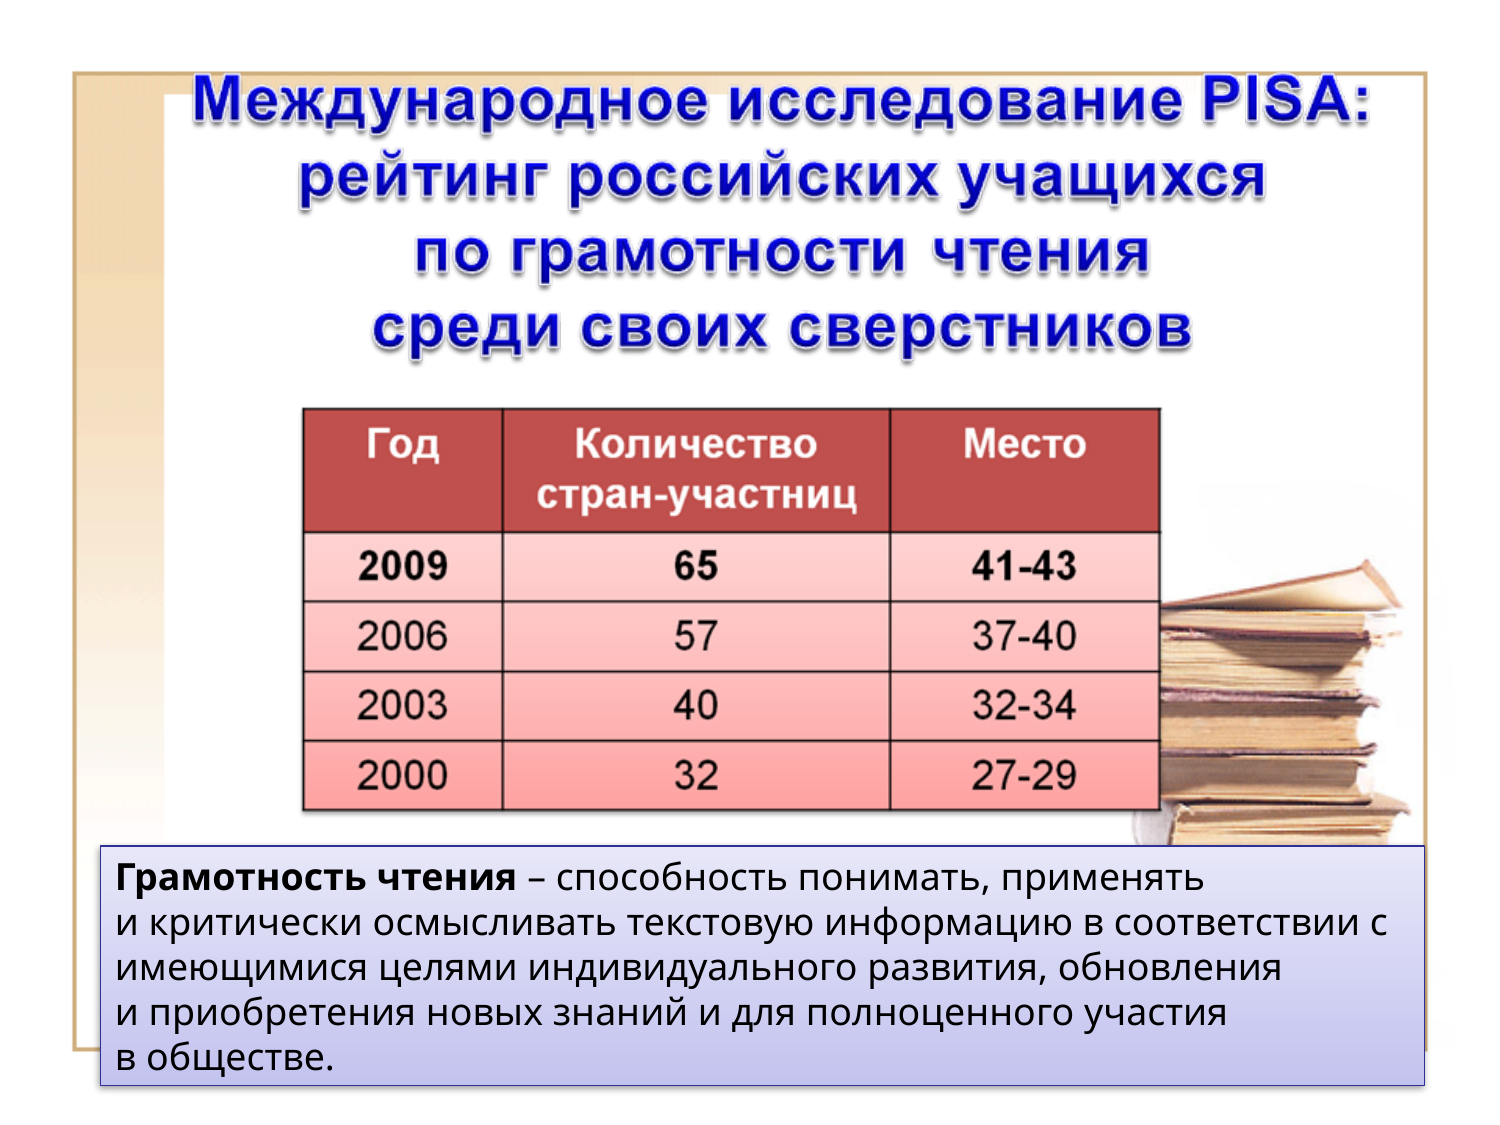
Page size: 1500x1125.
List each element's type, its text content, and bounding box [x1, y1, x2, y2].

text_box Грамотность чтения – способность понимать, применять и критически осмысливать текстовую информацию в соответствии с имеющимися целями индивидуального развития, обновления и приобретения новых знаний и для полноценного участия в обществе. [100, 845, 1425, 1086]
picture [0, 0, 1500, 1125]
